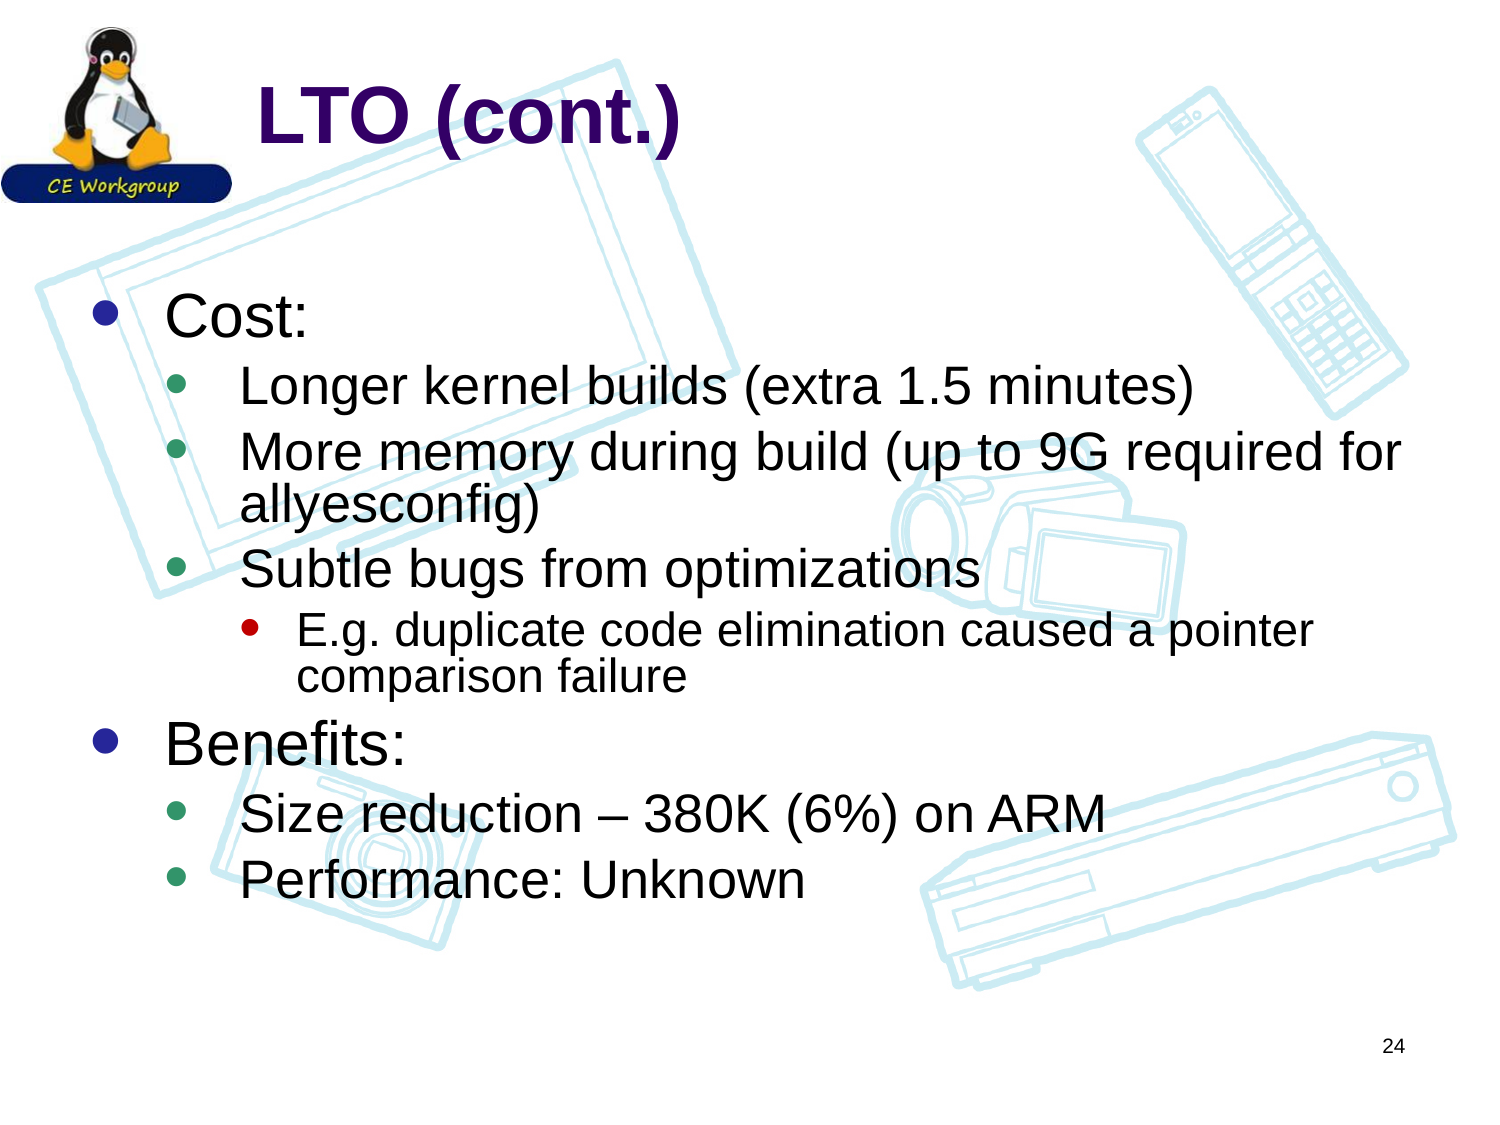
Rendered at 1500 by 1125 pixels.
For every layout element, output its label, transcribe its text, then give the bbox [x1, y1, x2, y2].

list Cost: Longer kernel builds (extra 1.5 minutes) More memory during build (up to 9G required for allyesconfig) Subtle bugs from optimizations E.g. duplicate code elimination caused a pointer comparison failure Benefits: Size reduction – 380K (6%) on ARM Performance: Unknown [75, 282, 1420, 1001]
slide_number 24 [1074, 1025, 1420, 1096]
title LTO (cont.) [242, 19, 1475, 227]
picture [0, 0, 1500, 1063]
